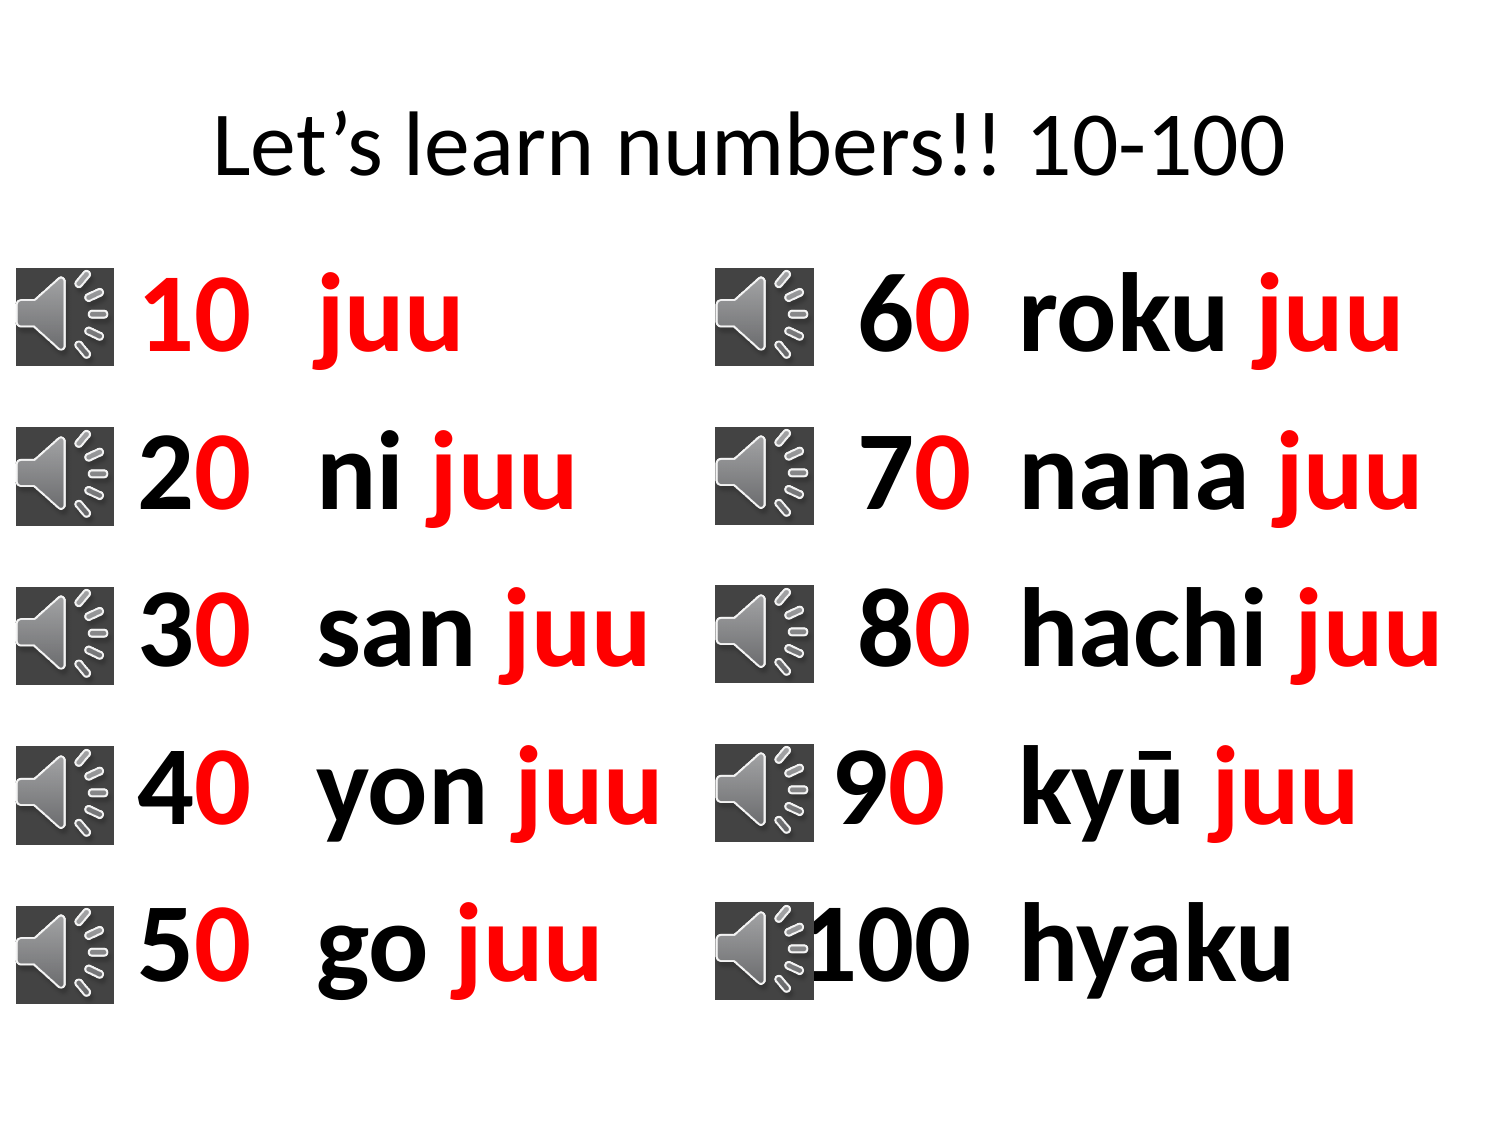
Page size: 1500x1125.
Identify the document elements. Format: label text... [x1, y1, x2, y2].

picture [14, 585, 115, 687]
picture [714, 900, 815, 1002]
picture [14, 426, 115, 527]
text_box roku juu nana juu hachi juu kyū juu hyaku [1003, 231, 1471, 1052]
picture [14, 904, 115, 1006]
text_box juu ni juu san juu yon juu go juu [301, 231, 715, 1052]
picture [714, 266, 815, 368]
picture [714, 583, 815, 685]
list 10 20 30 40 50 [122, 231, 301, 1052]
title Let’s learn numbers!! 10-100 [75, 45, 1425, 233]
picture [14, 745, 115, 846]
list 60 70 80 90 100 [761, 231, 987, 1052]
picture [714, 425, 815, 526]
picture [14, 266, 115, 368]
picture [714, 742, 815, 843]
